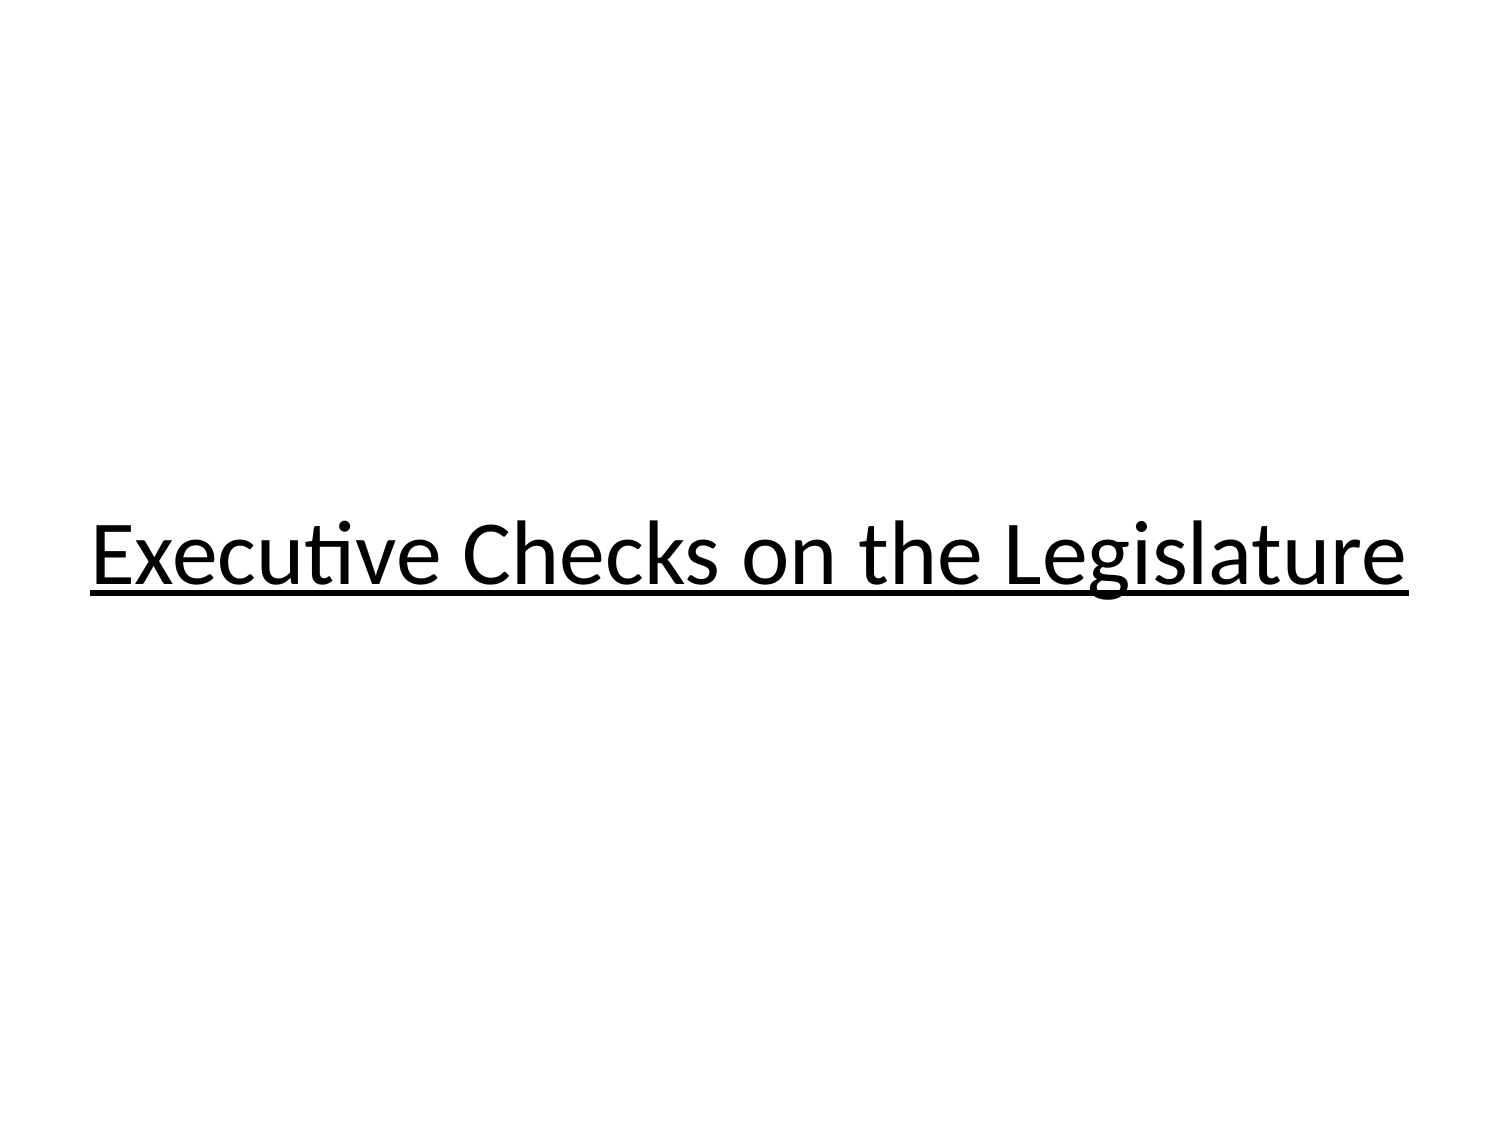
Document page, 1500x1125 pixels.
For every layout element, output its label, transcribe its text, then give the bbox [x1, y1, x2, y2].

title Executive Checks on the Legislature [74, 44, 1426, 1051]
